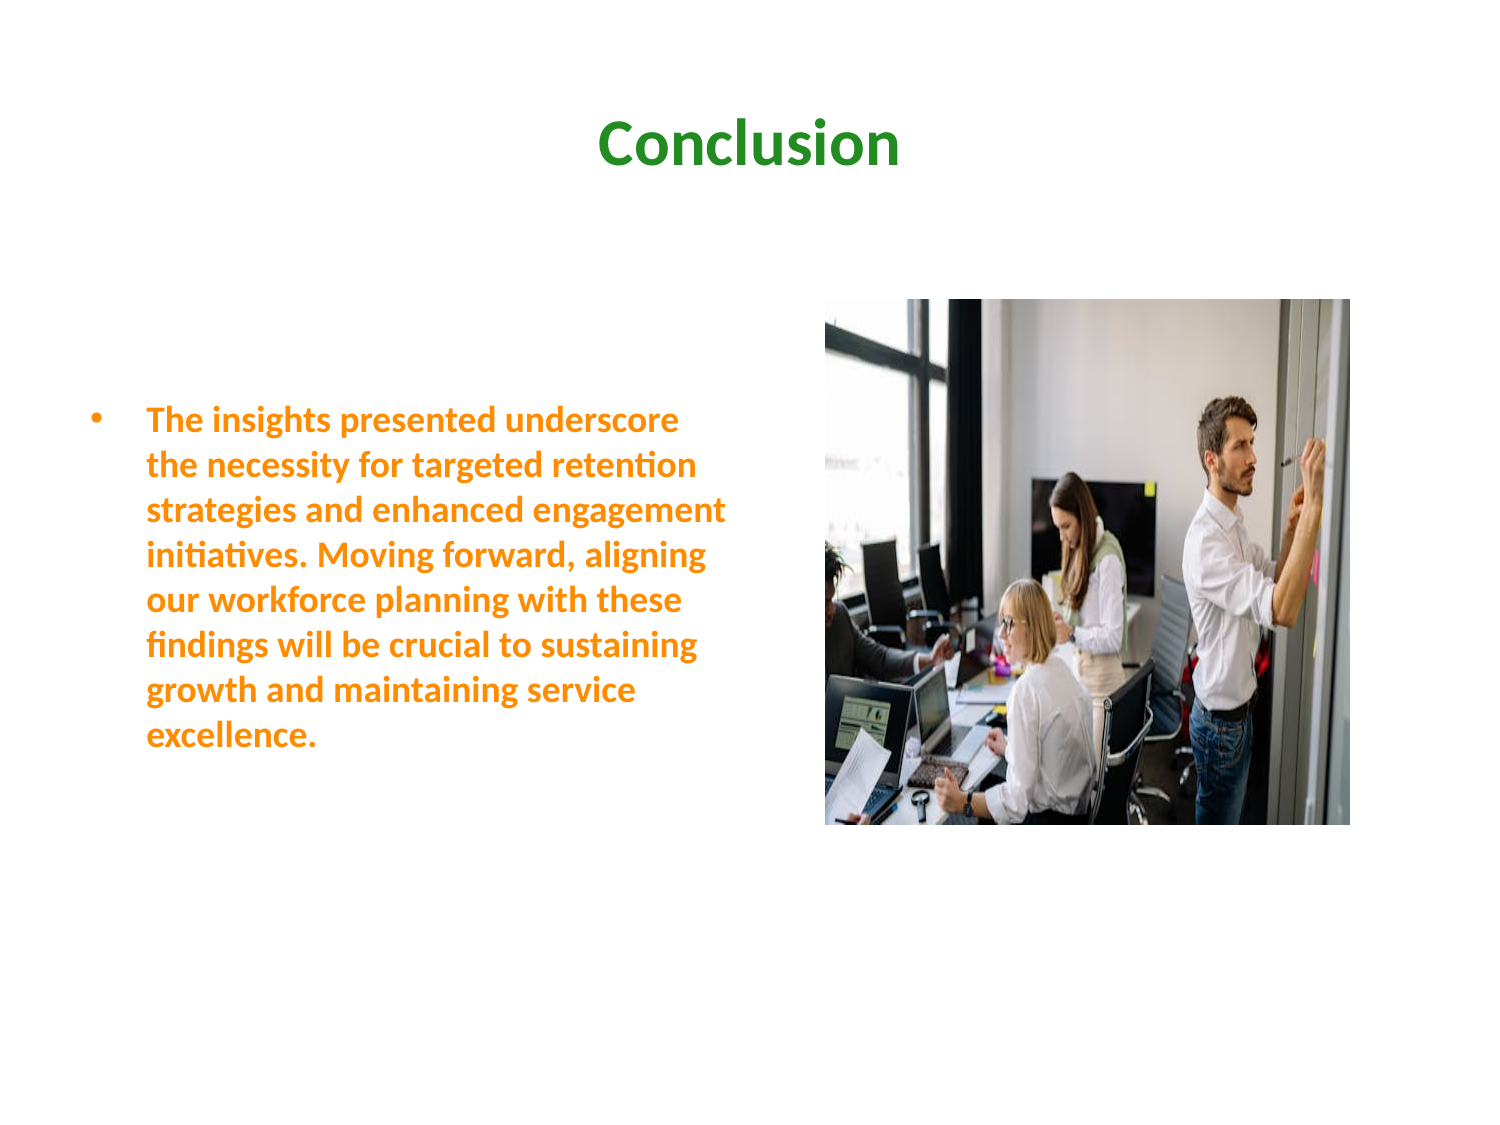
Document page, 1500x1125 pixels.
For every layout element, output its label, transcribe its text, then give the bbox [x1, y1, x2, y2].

title Conclusion [75, 45, 1425, 233]
picture [824, 299, 1351, 826]
list The insights presented underscore the necessity for targeted retention strategies and enhanced engagement initiatives. Moving forward, aligning our workforce planning with these findings will be crucial to sustaining growth and maintaining service excellence. [75, 299, 750, 900]
